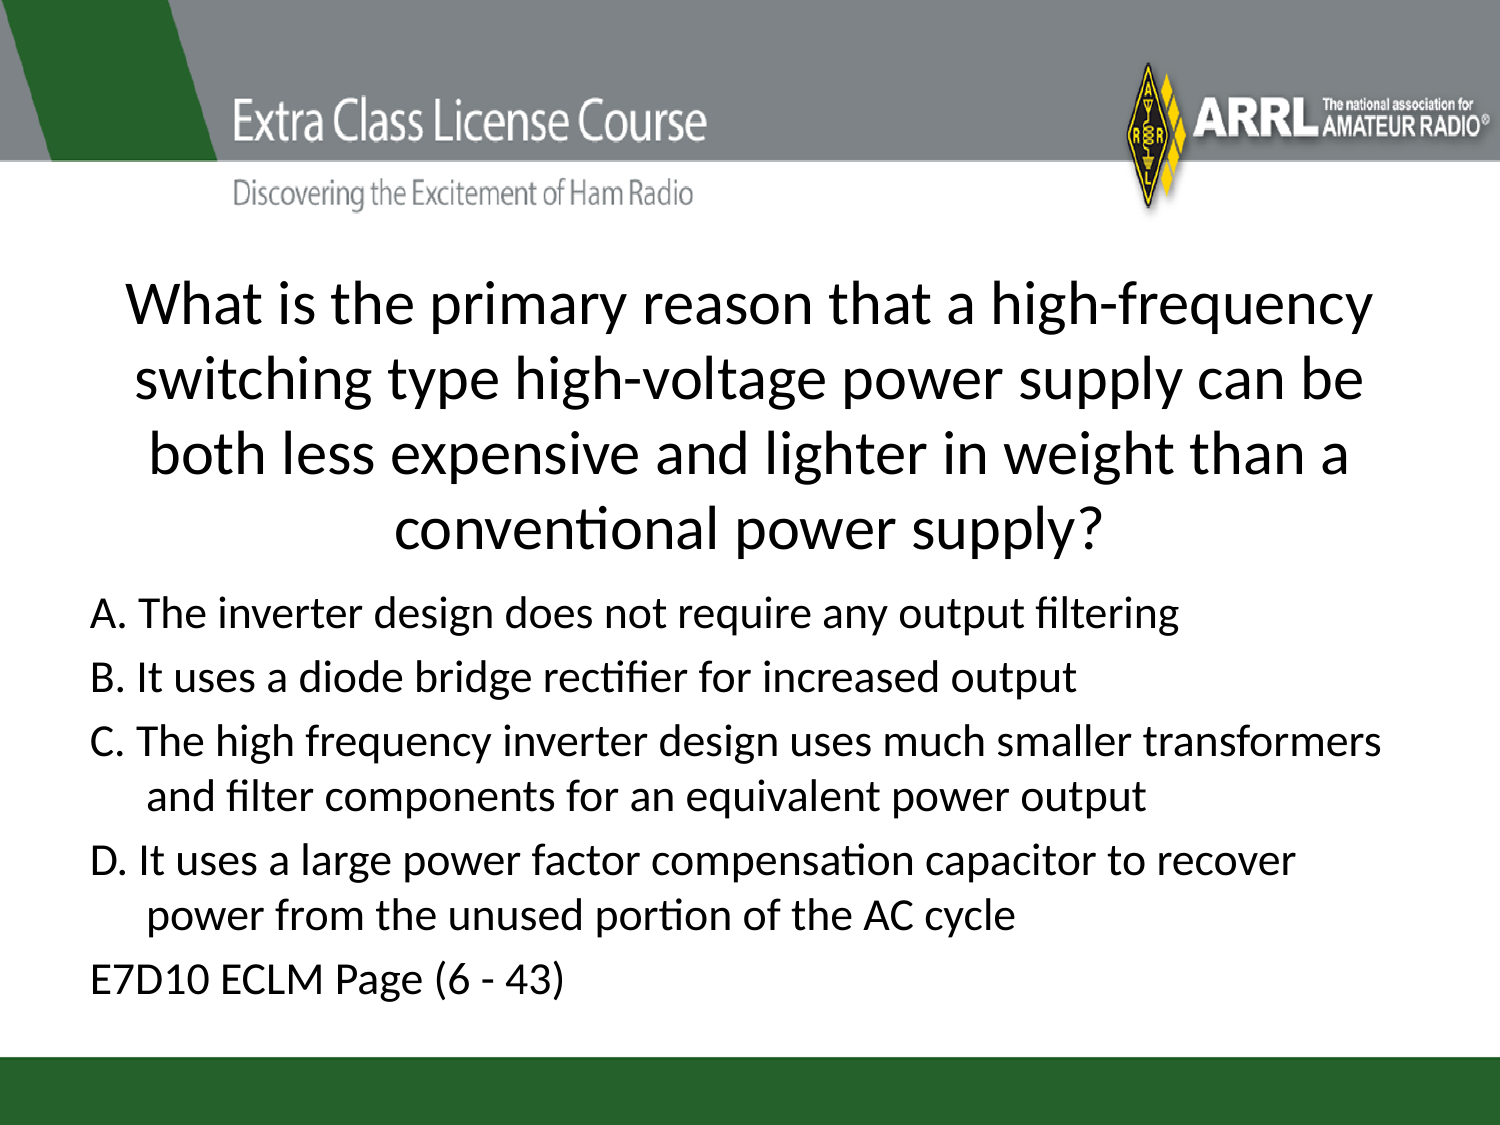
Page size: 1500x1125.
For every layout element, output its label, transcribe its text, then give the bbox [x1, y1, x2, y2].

title What is the primary reason that a high-frequency switching type high-voltage power supply can be both less expensive and lighter in weight than a conventional power supply? [75, 254, 1425, 435]
list A. The inverter design does not require any output filtering B. It uses a diode bridge rectifier for increased output C. The high frequency inverter design uses much smaller transformers and filter components for an equivalent power output D. It uses a large power factor compensation capacitor to recover power from the unused portion of the AC cycle E7D10 ECLM Page (6 - 43) [75, 575, 1425, 1038]
picture [0, 0, 1500, 1125]
